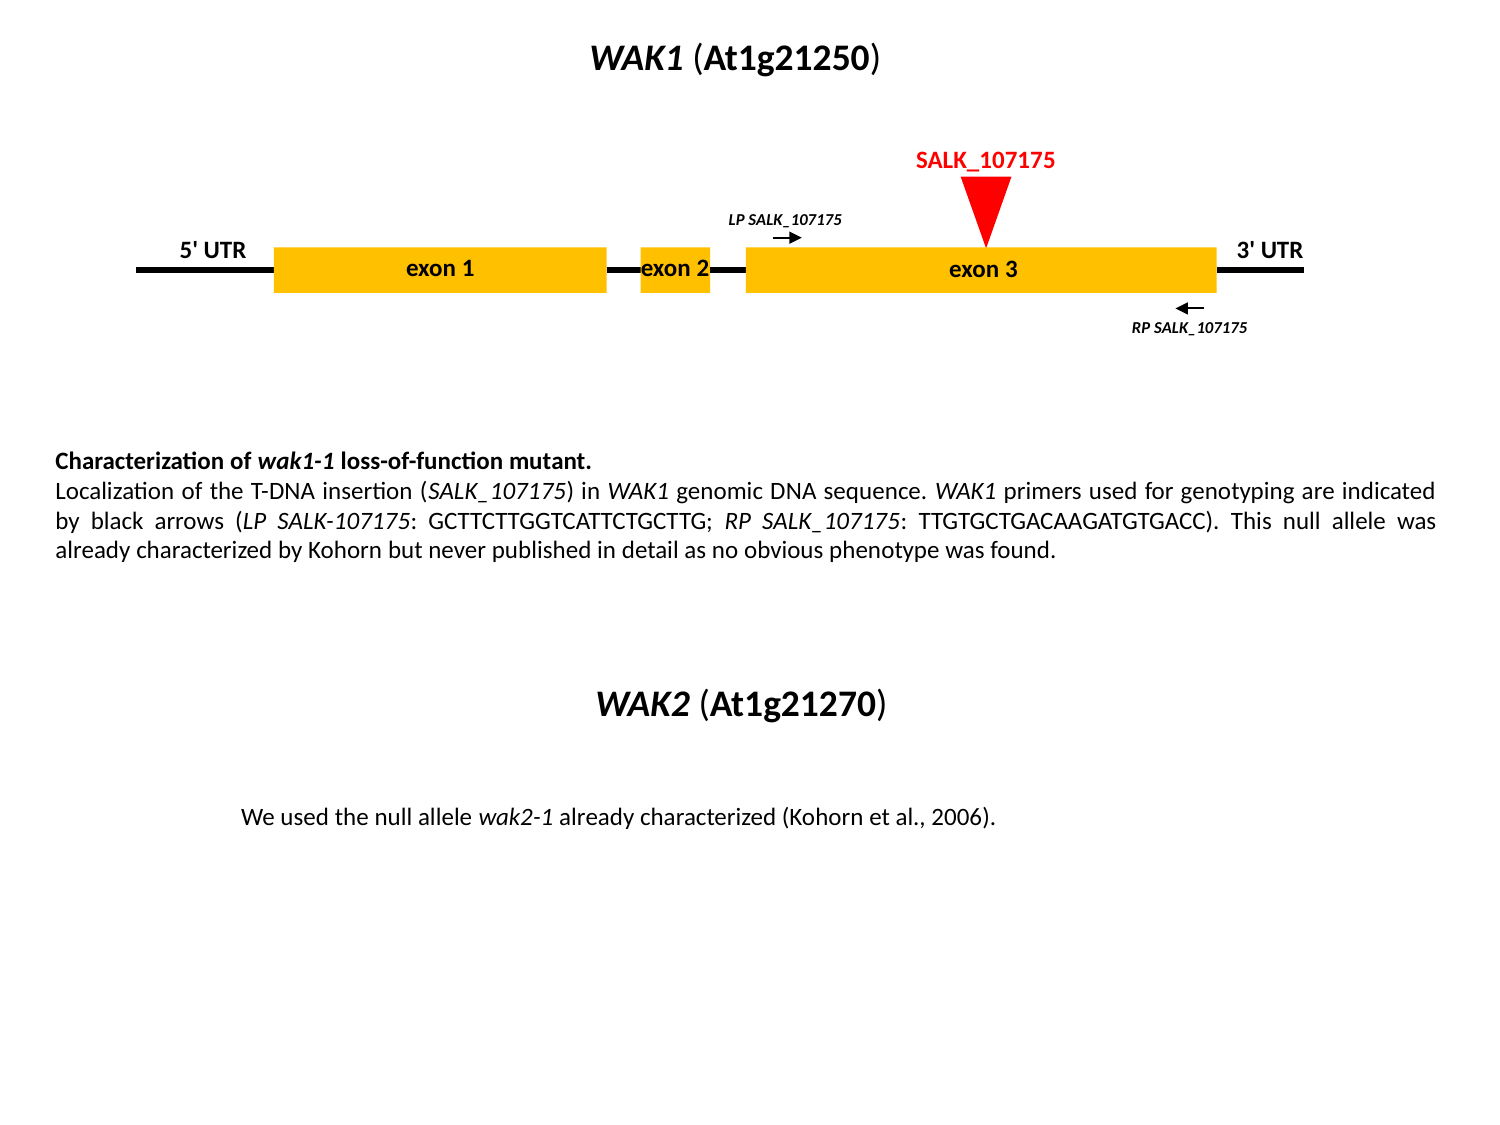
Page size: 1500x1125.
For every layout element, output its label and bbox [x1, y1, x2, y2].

text_box [40, 25, 1452, 839]
